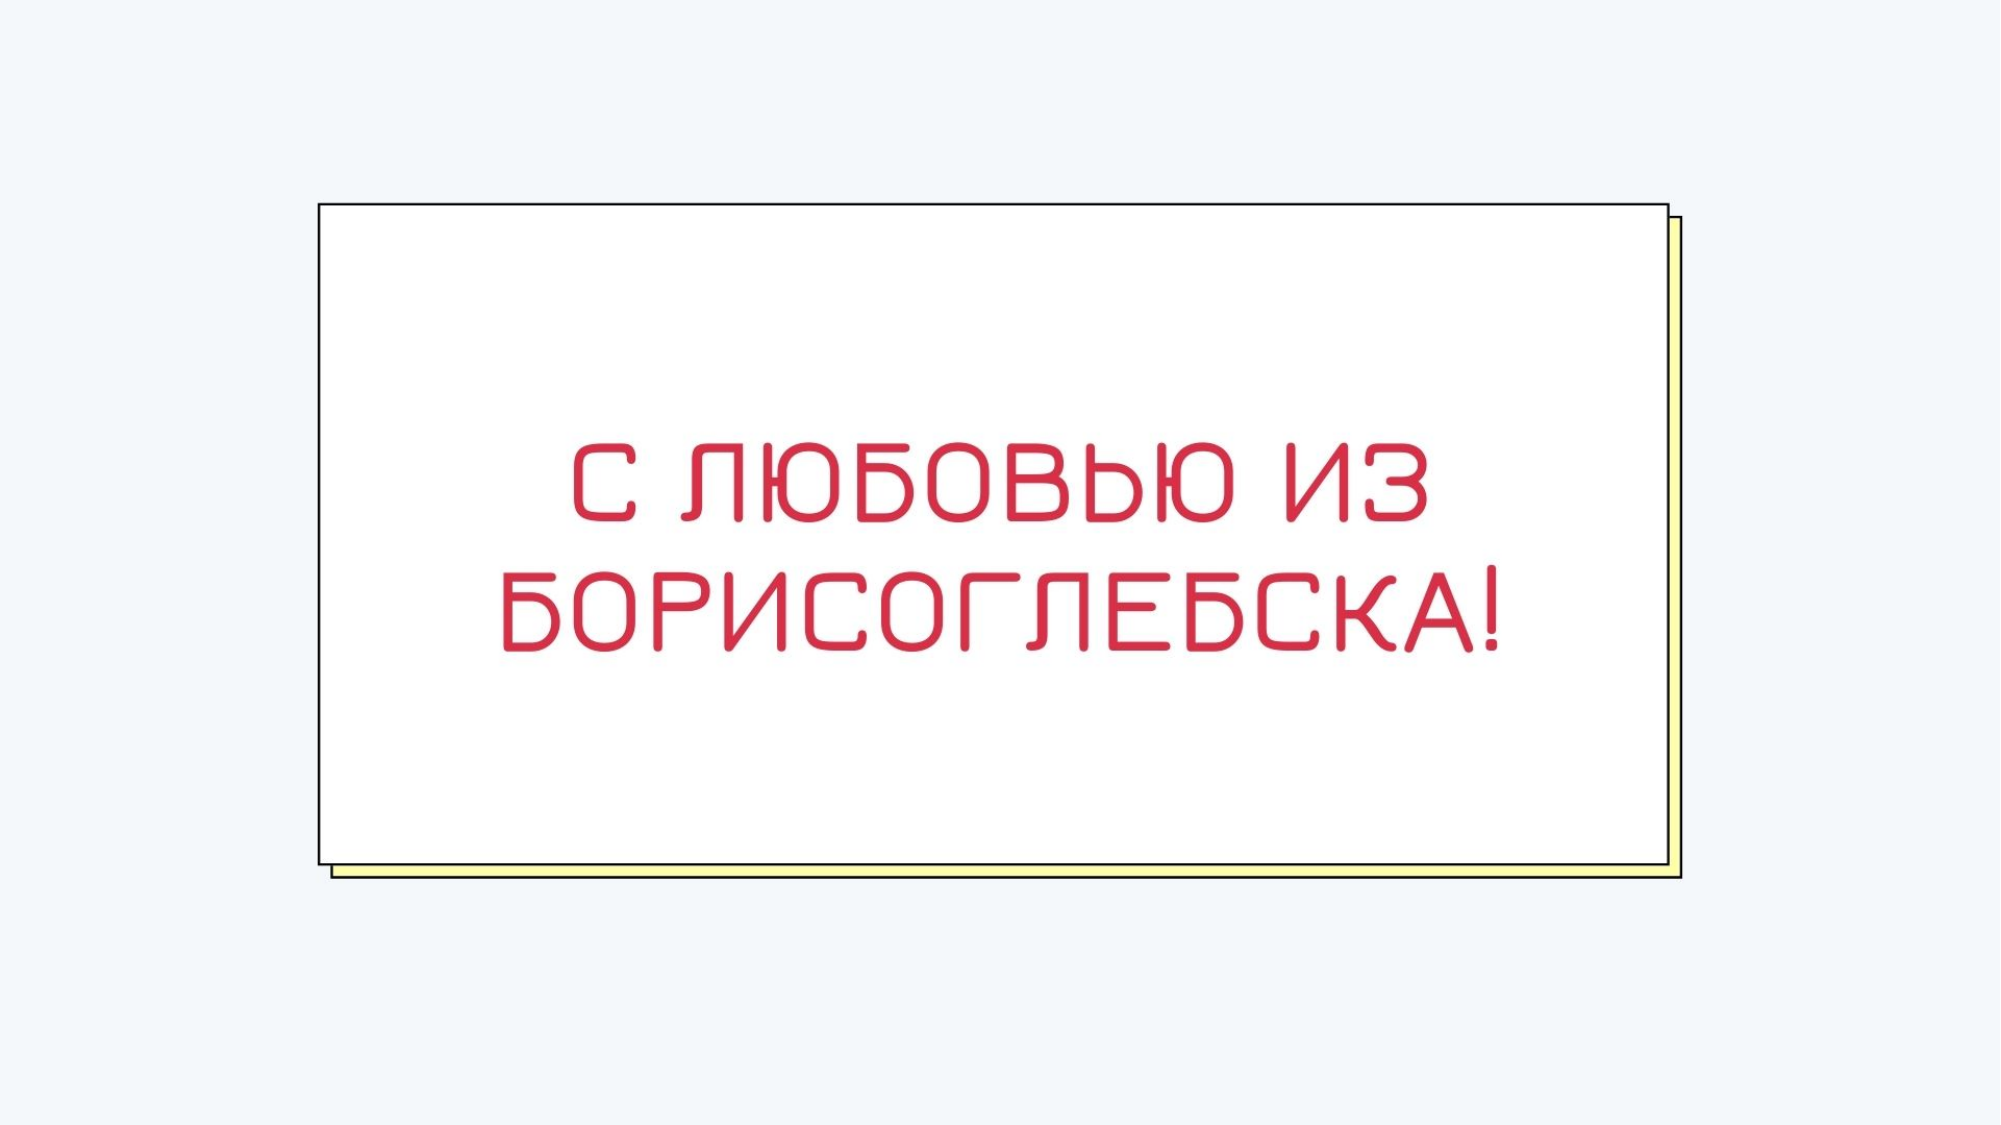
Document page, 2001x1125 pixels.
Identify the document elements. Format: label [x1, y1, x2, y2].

list [0, 0, 2000, 1125]
